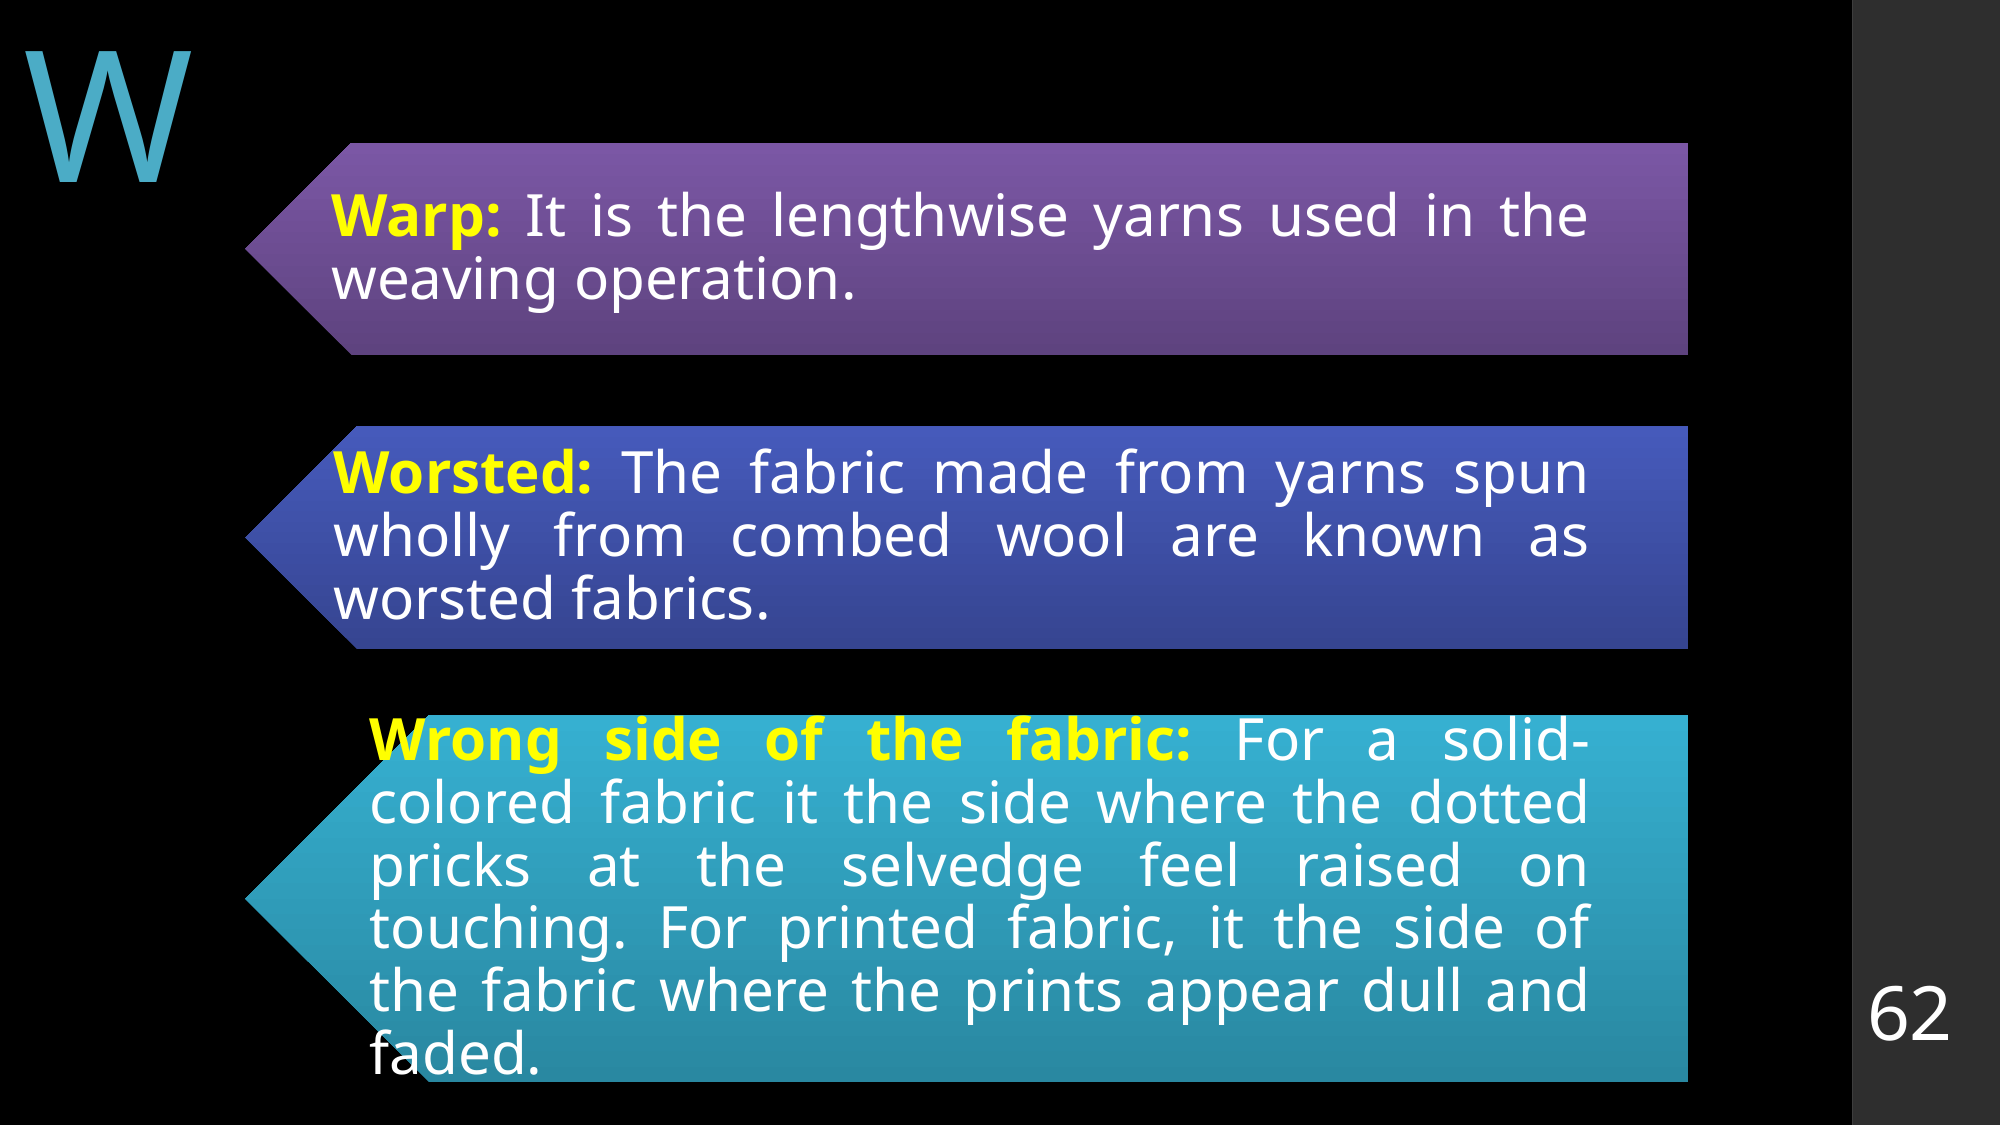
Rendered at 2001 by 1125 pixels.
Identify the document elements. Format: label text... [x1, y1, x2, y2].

text_box W [8, 0, 209, 133]
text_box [0, 136, 1996, 1083]
